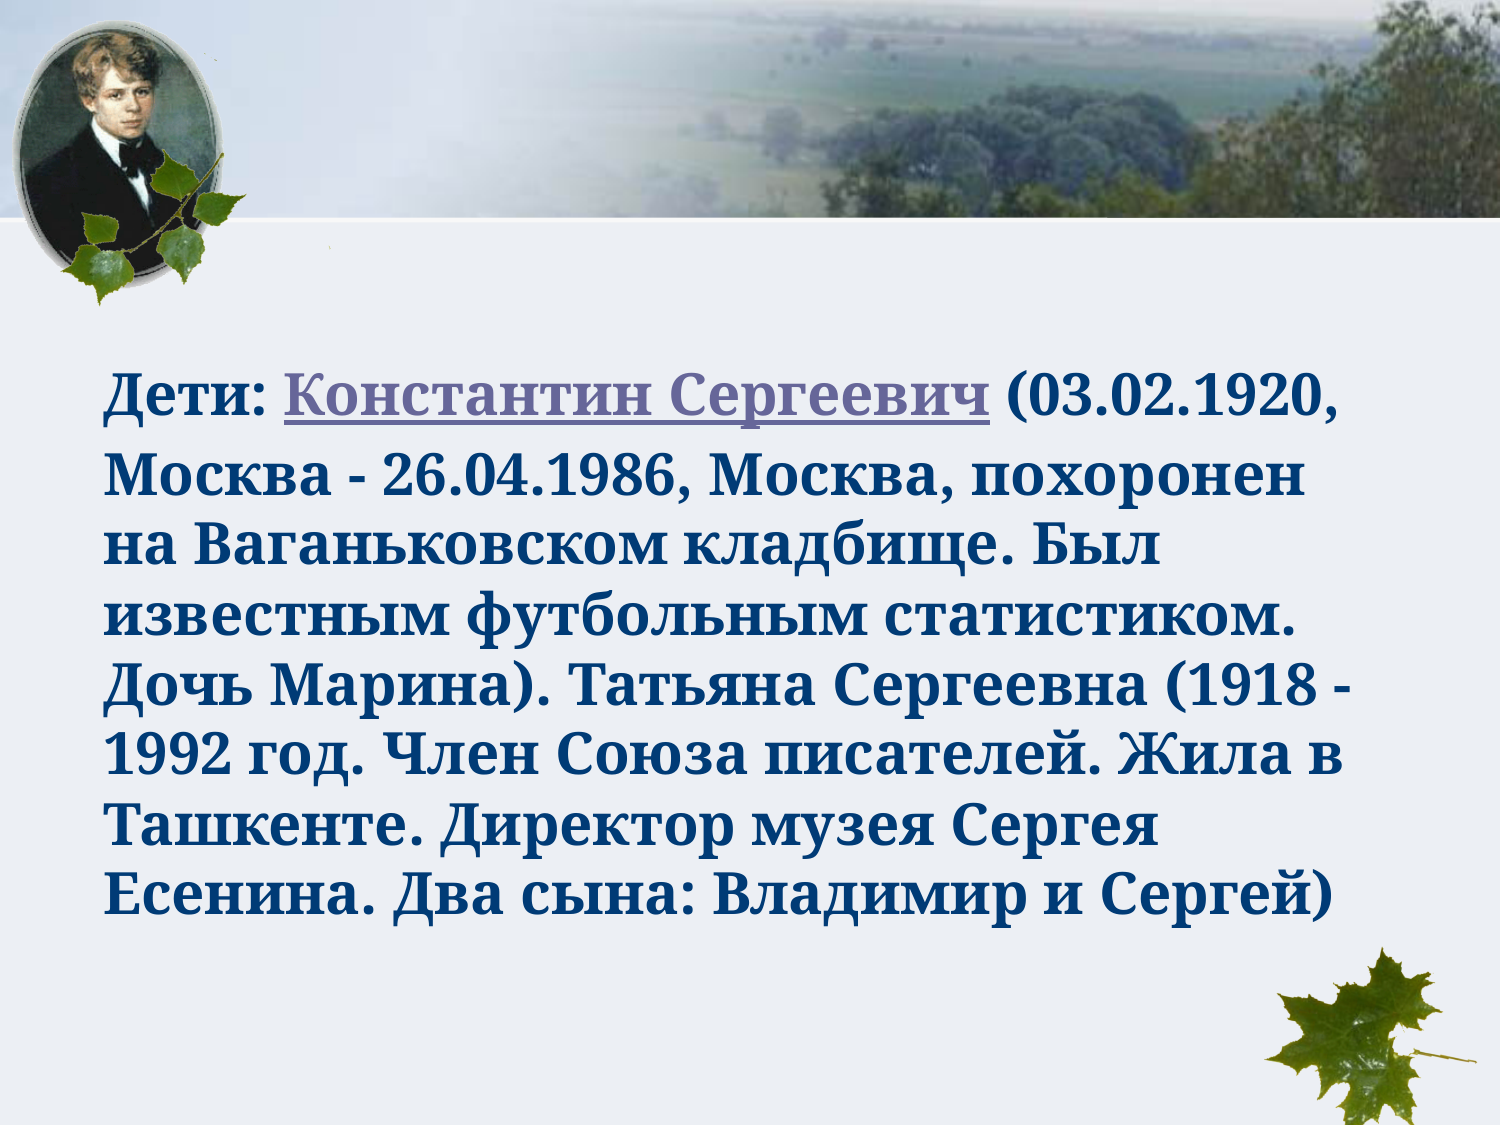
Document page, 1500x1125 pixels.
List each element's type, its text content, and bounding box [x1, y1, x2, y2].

text_box Дети: Константин Сергеевич (03.02.1920, Москва - 26.04.1986, Москва, похоронен на Ваганьковском кладбище. Был известным футбольным статистиком. Дочь Марина). Татьяна Сергеевна (1918 - 1992 год. Член Союза писателей. Жила в Ташкенте. Директор музея Сергея Есенина. Два сына: Владимир и Сергей) [88, 350, 1388, 934]
picture [0, 0, 1500, 1125]
